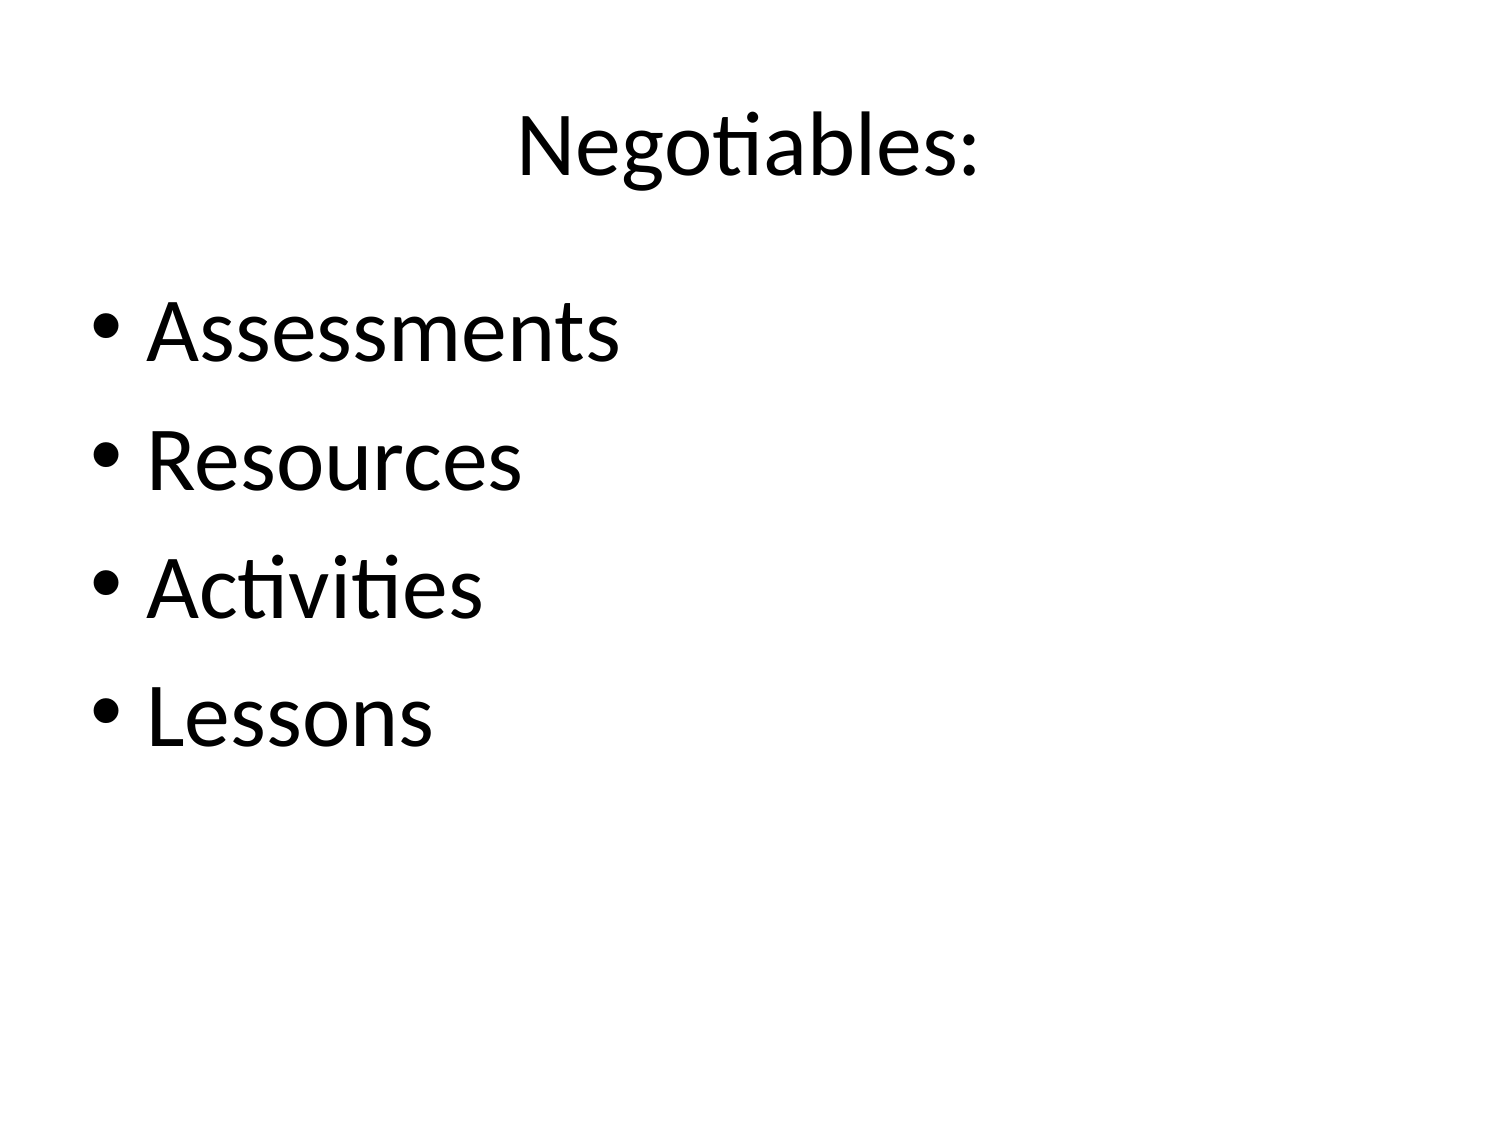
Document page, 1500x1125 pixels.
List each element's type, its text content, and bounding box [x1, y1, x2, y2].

list Assessments Resources Activities Lessons [75, 262, 1425, 1005]
title Negotiables: [75, 45, 1425, 233]
